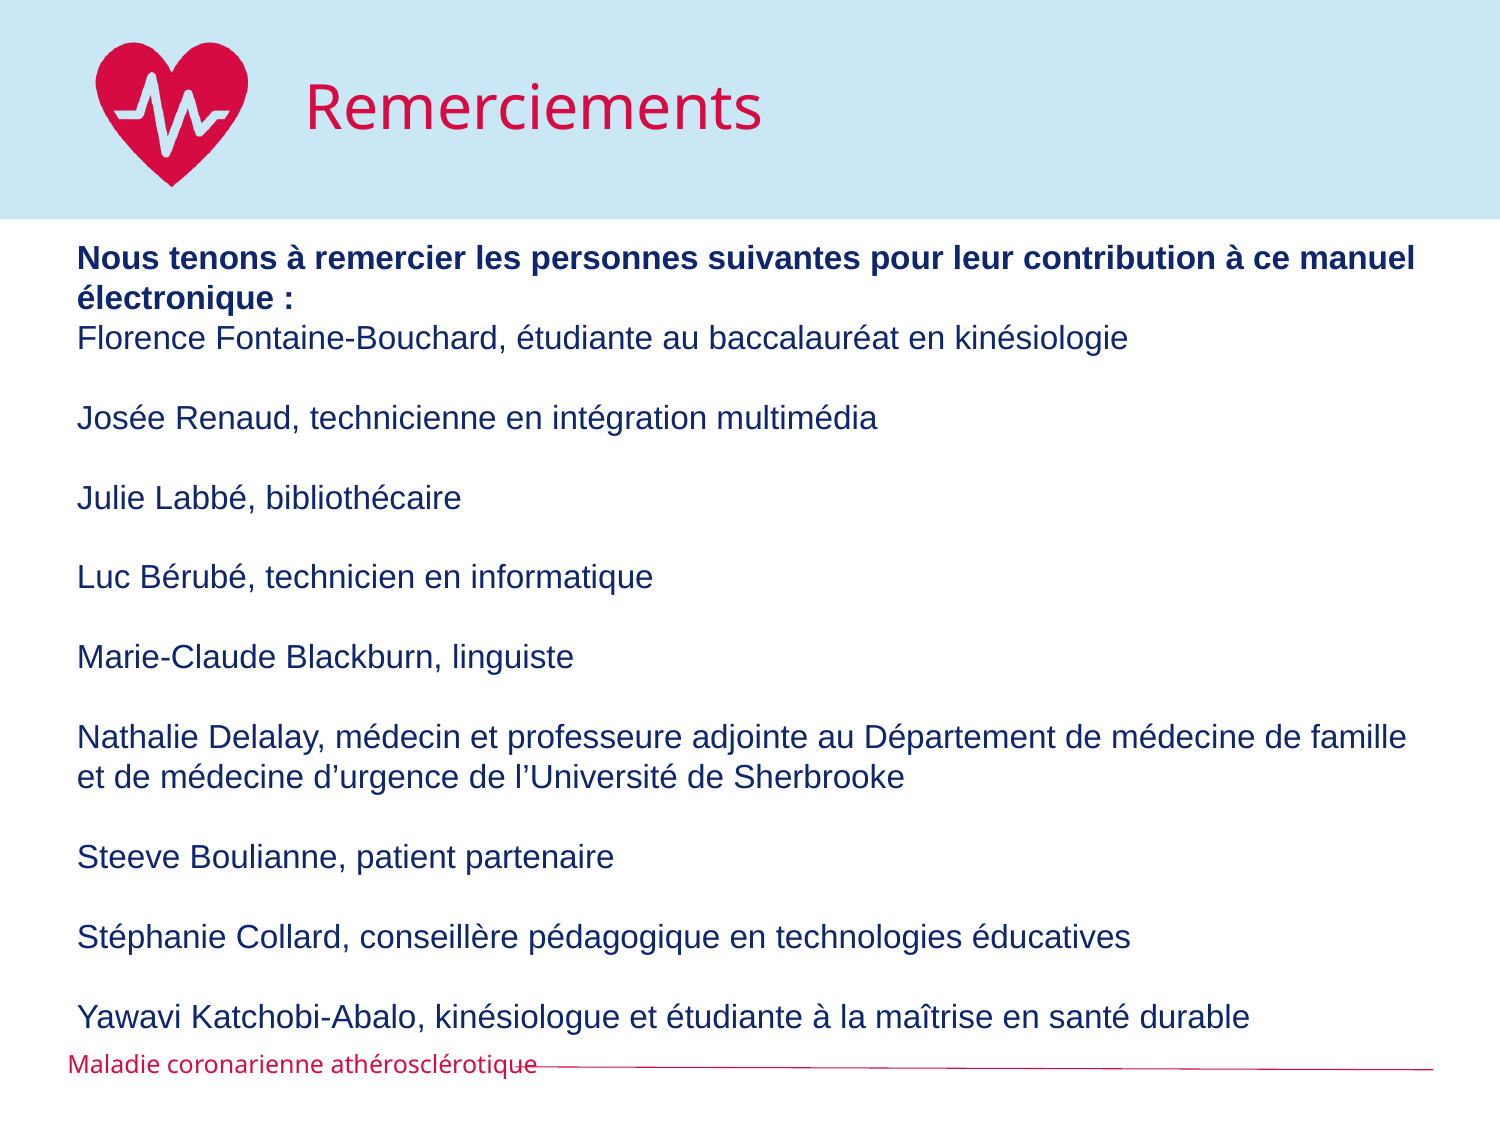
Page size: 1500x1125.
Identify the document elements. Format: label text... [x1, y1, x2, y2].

text_box Nous tenons à remercier les personnes suivantes pour leur contribution à ce manuel électronique : Florence Fontaine-Bouchard, étudiante au baccalauréat en kinésiologie Josée Renaud, technicienne en intégration multimédia Julie Labbé, bibliothécaire Luc Bérubé, technicien en informatique Marie-Claude Blackburn, linguiste Nathalie Delalay, médecin et professeure adjointe au Département de médecine de famille et de médecine d’urgence de l’Université de Sherbrooke Steeve Boulianne, patient partenaire Stéphanie Collard, conseillère pédagogique en technologies éducatives Yawavi Katchobi-Abalo, kinésiologue et étudiante à la maîtrise en santé durable [61, 221, 1439, 321]
picture [64, 7, 279, 221]
title Remerciements [289, 59, 1397, 160]
